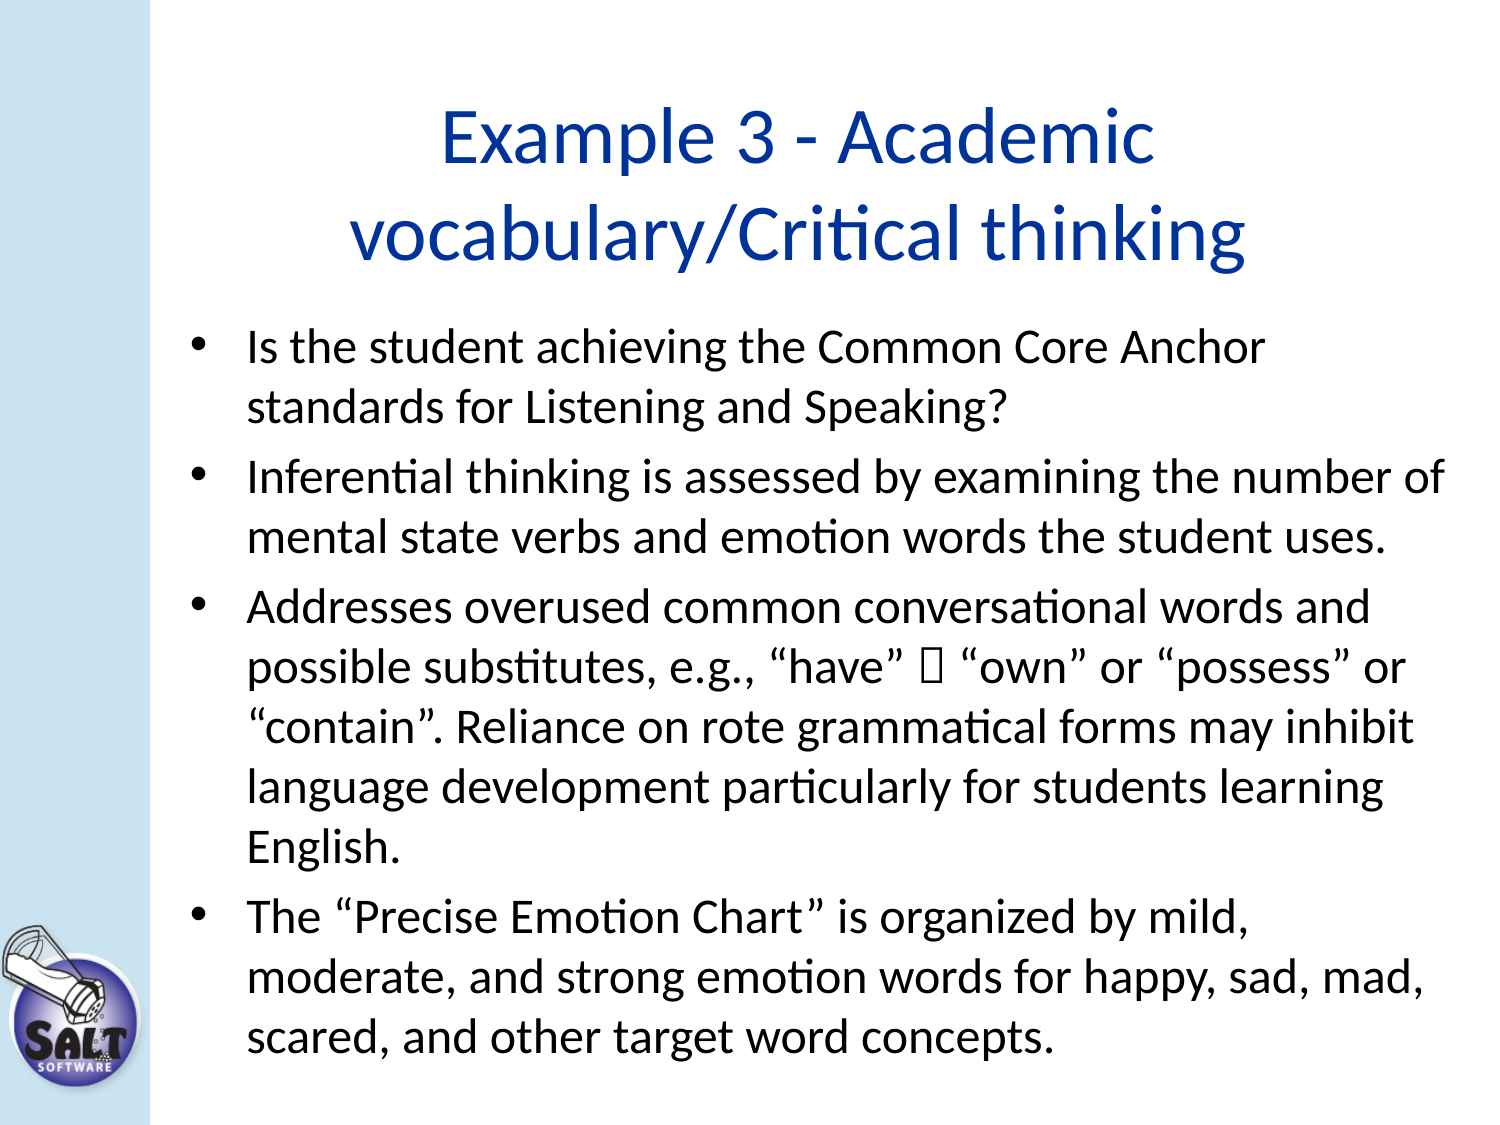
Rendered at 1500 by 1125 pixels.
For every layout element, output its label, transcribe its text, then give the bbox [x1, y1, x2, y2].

list Is the student achieving the Common Core Anchor standards for Listening and Speaking? Inferential thinking is assessed by examining the number of mental state verbs and emotion words the student uses. Addresses overused common conversational words and possible substitutes, e.g., “have”  “own” or “possess” or “contain”. Reliance on rote grammatical forms may inhibit language development particularly for students learning English. The “Precise Emotion Chart” is organized by mild, moderate, and strong emotion words for happy, sad, mad, scared, and other target word concepts. [174, 305, 1463, 1106]
picture [0, 0, 150, 1125]
title Example 3 - Academic vocabulary/Critical thinking [162, 75, 1435, 285]
